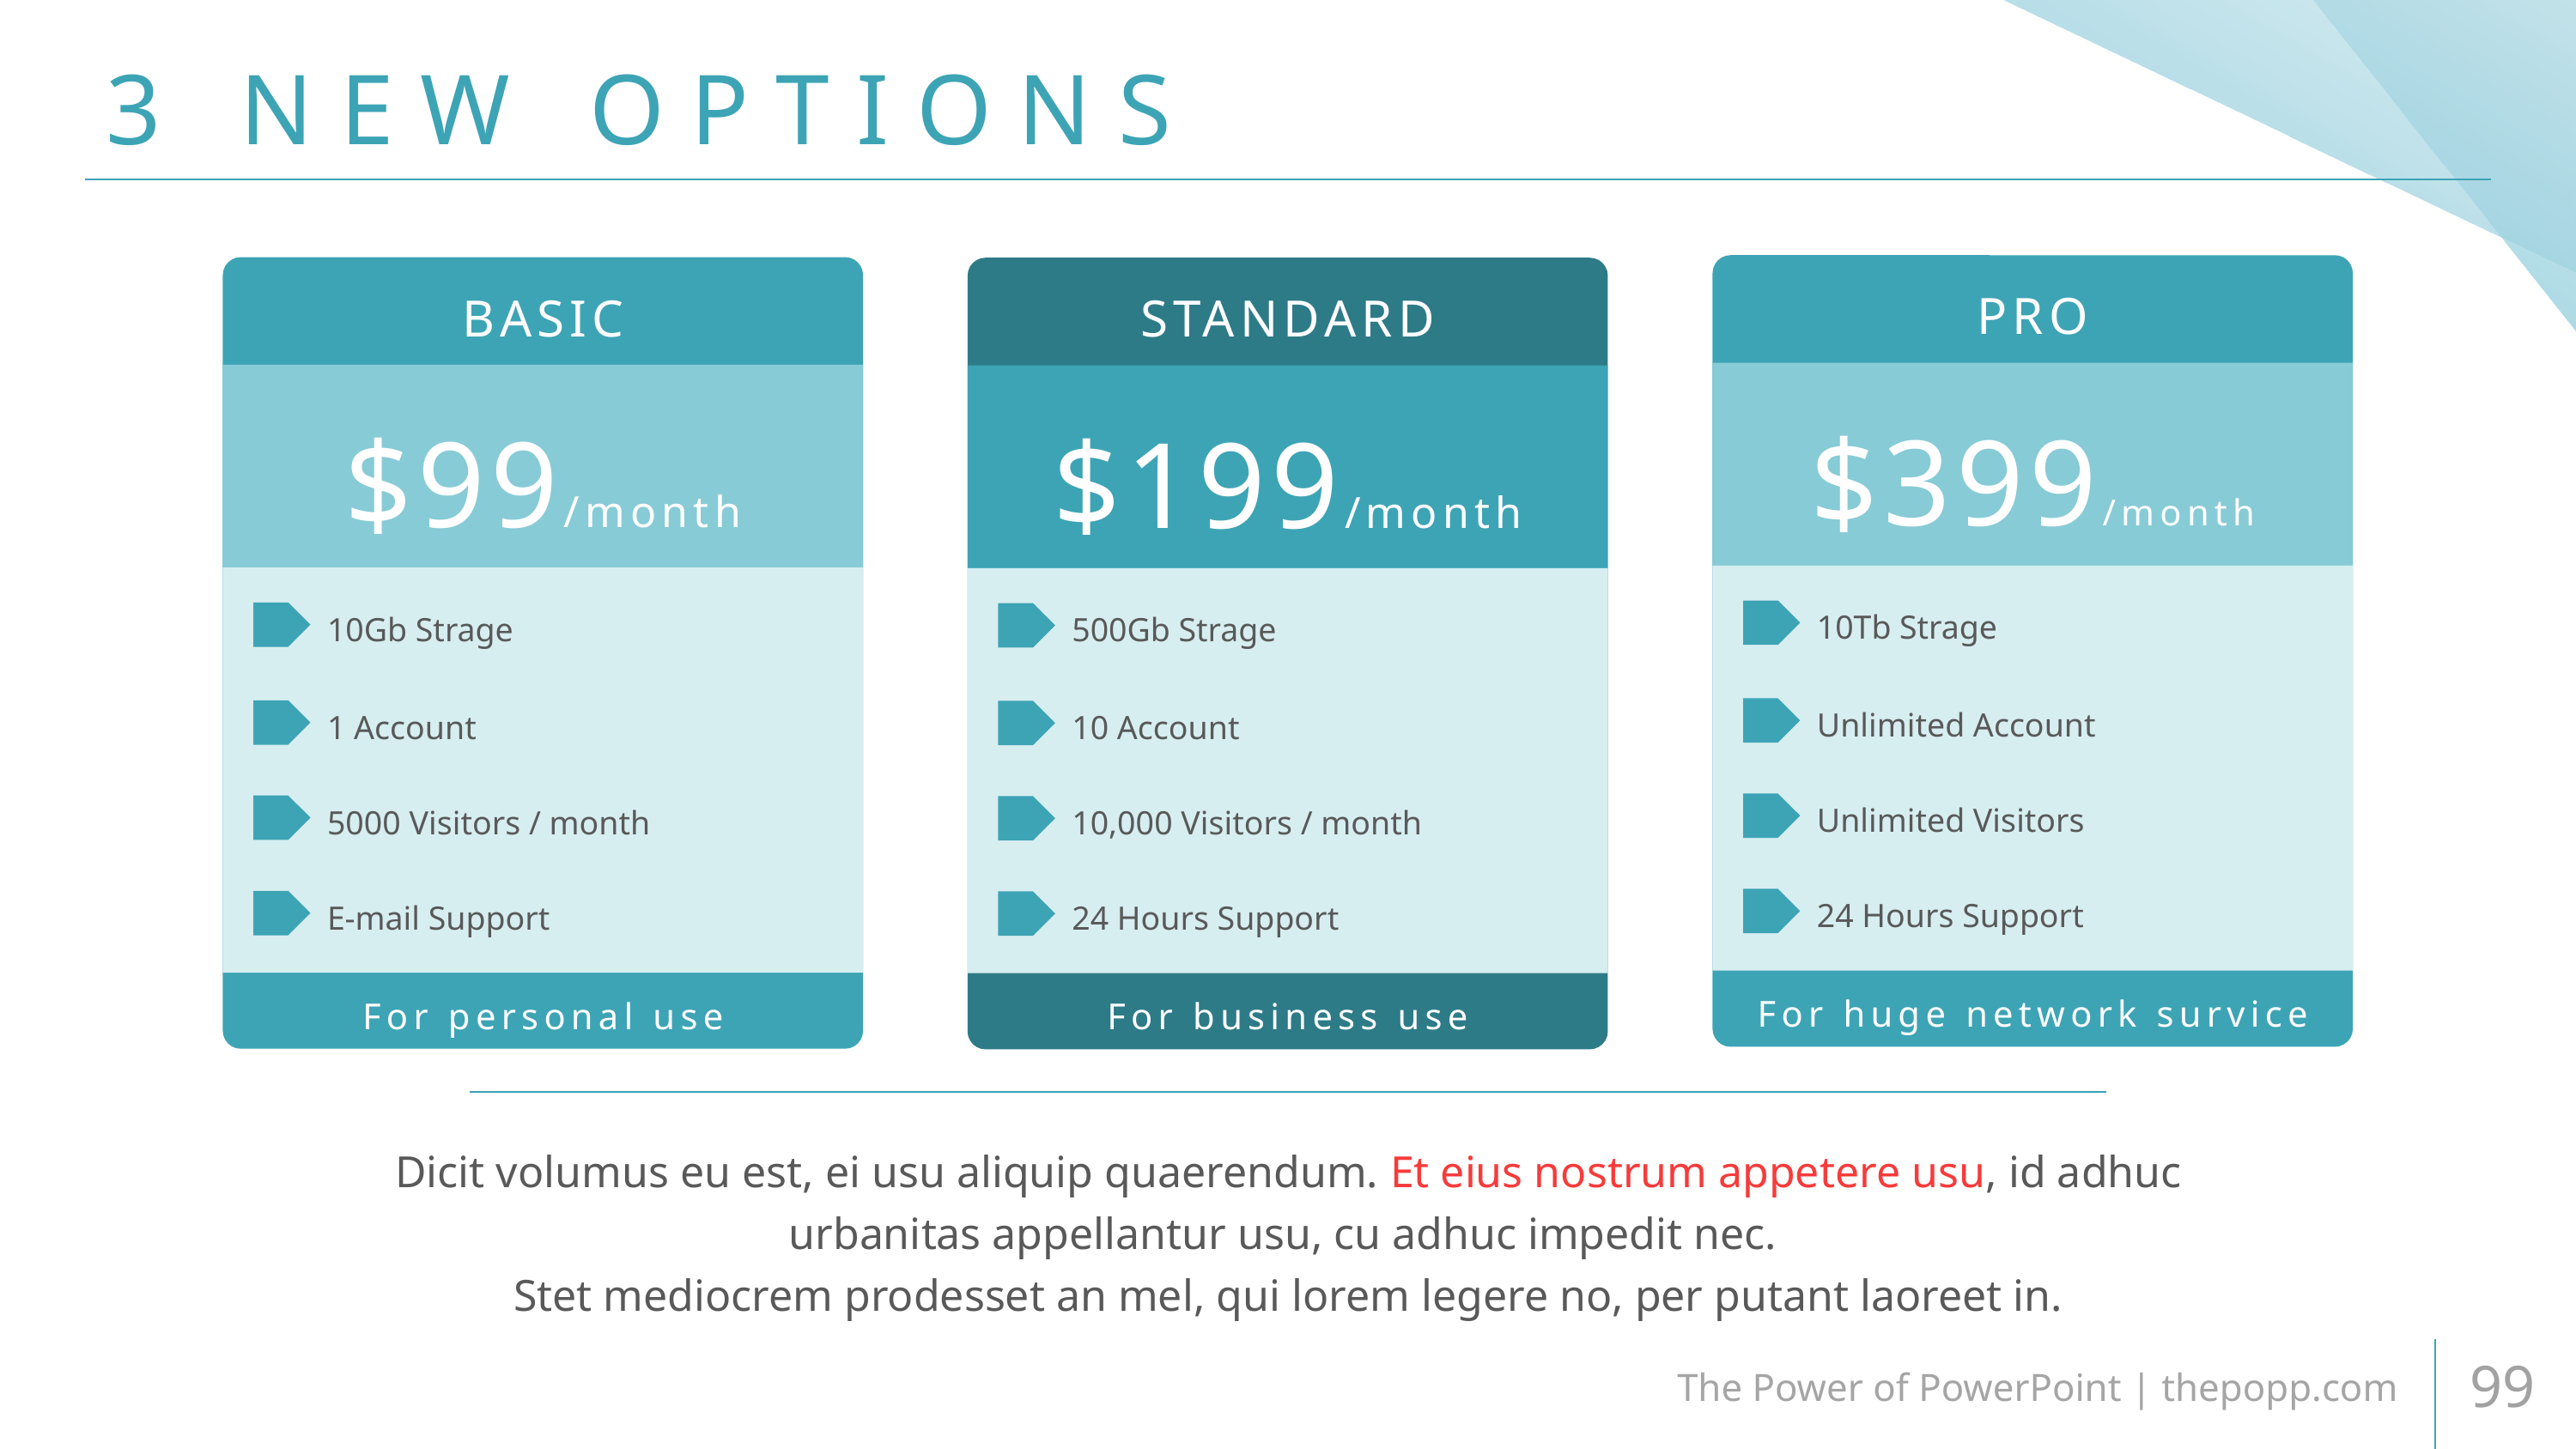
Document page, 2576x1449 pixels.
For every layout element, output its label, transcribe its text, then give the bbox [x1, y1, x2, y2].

list 500Gb Strage [1048, 587, 1582, 664]
list 10,000 Visitors / month [1048, 779, 1582, 857]
list Unlimited Account [1794, 682, 2327, 759]
list 5000 Visitors / month [304, 779, 837, 856]
list 10 Account [1048, 685, 1582, 761]
list 10Gb Strage [304, 586, 837, 663]
list $199/month [967, 365, 1608, 568]
list For huge network survice [1712, 970, 2354, 1047]
list 24 Hours Support [1794, 873, 2327, 949]
list STANDARD [967, 256, 1608, 365]
slide_number 99 [2446, 1350, 2575, 1428]
list 10Tb Strage [1794, 585, 2327, 661]
list PRO [1712, 253, 2354, 362]
title 3 NEW OPTIONS [83, 27, 2442, 186]
list $99/month [222, 365, 864, 568]
list For business use [967, 973, 1608, 1050]
list BASIC [222, 256, 864, 365]
list Unlimited Visitors [1794, 777, 2327, 854]
list E-mail Support [304, 875, 837, 951]
list 1 Account [304, 684, 837, 761]
list $399/month [1712, 362, 2354, 566]
list For personal use [222, 973, 864, 1049]
list Dicit volumus eu est, ei usu aliquip quaerendum. Et eius nostrum appetere usu, id adhuc urbanitas appellantur usu, cu adhuc impedit nec. Stet mediocrem prodesset an mel, qui lorem legere no, per putant laoreet in. [295, 1123, 2282, 1340]
list 24 Hours Support [1048, 876, 1582, 952]
footer The Power of PowerPoint | thepopp.com [1326, 1350, 2421, 1428]
